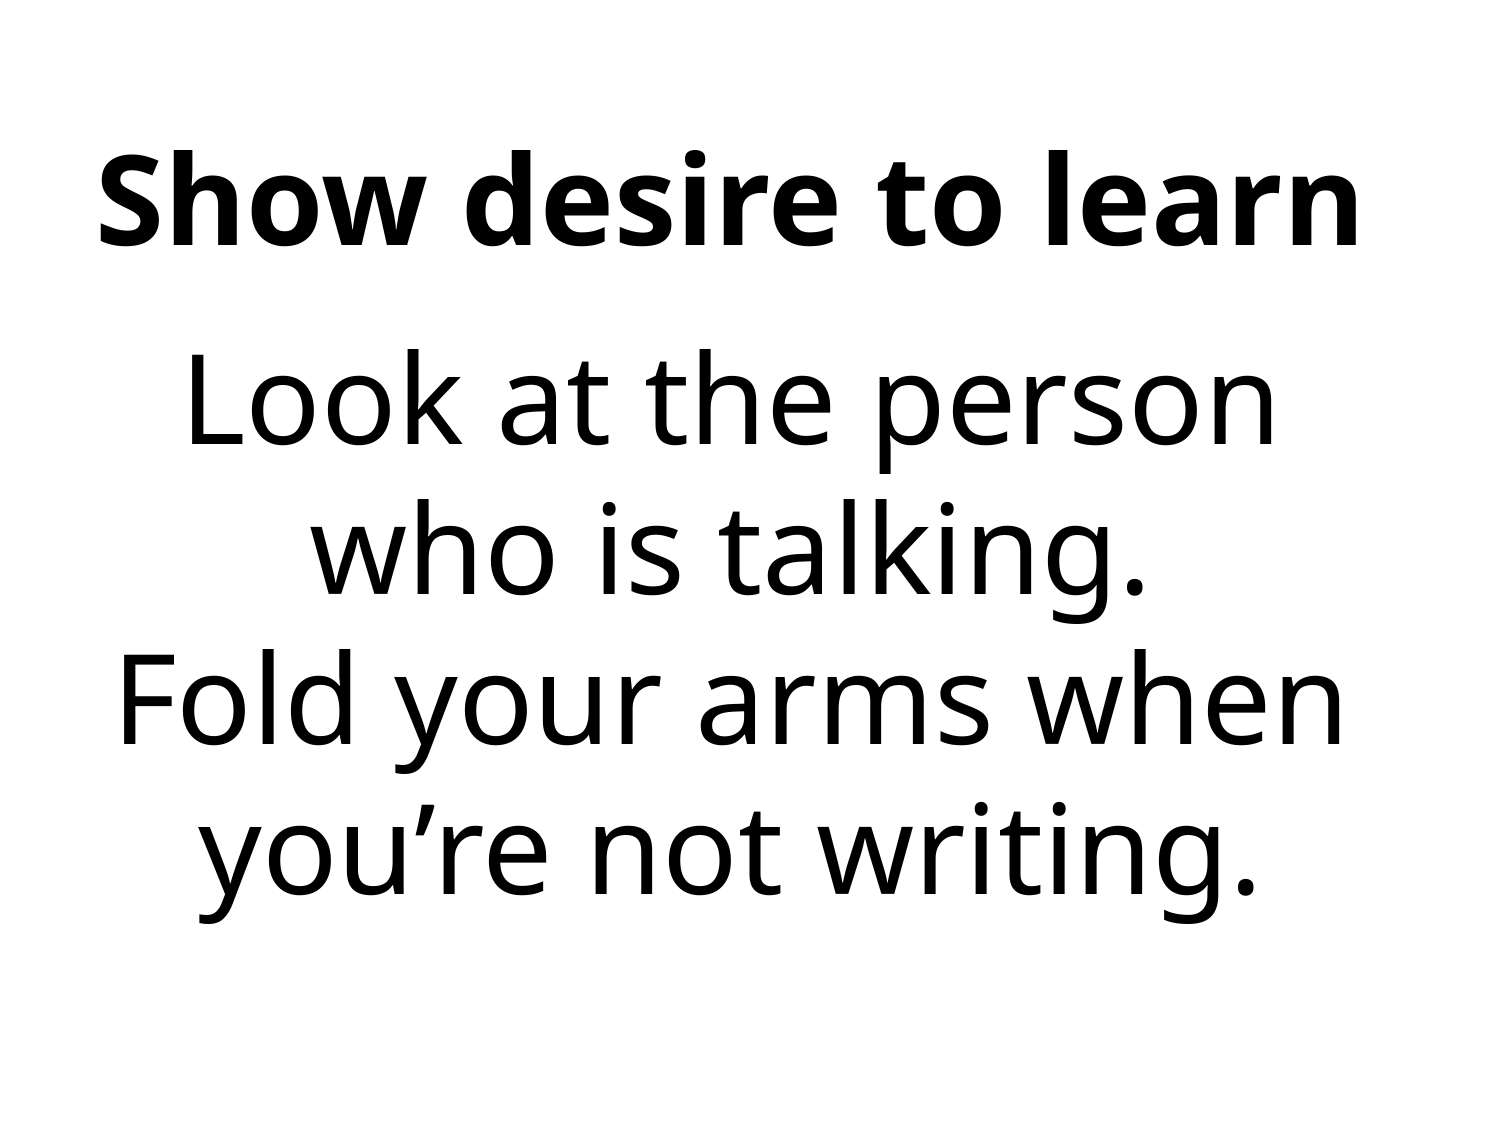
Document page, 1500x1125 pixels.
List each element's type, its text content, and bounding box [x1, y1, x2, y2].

text_box Show desire to learn Look at the person who is talking. Fold your arms when you’re not writing. [62, 112, 1400, 1078]
